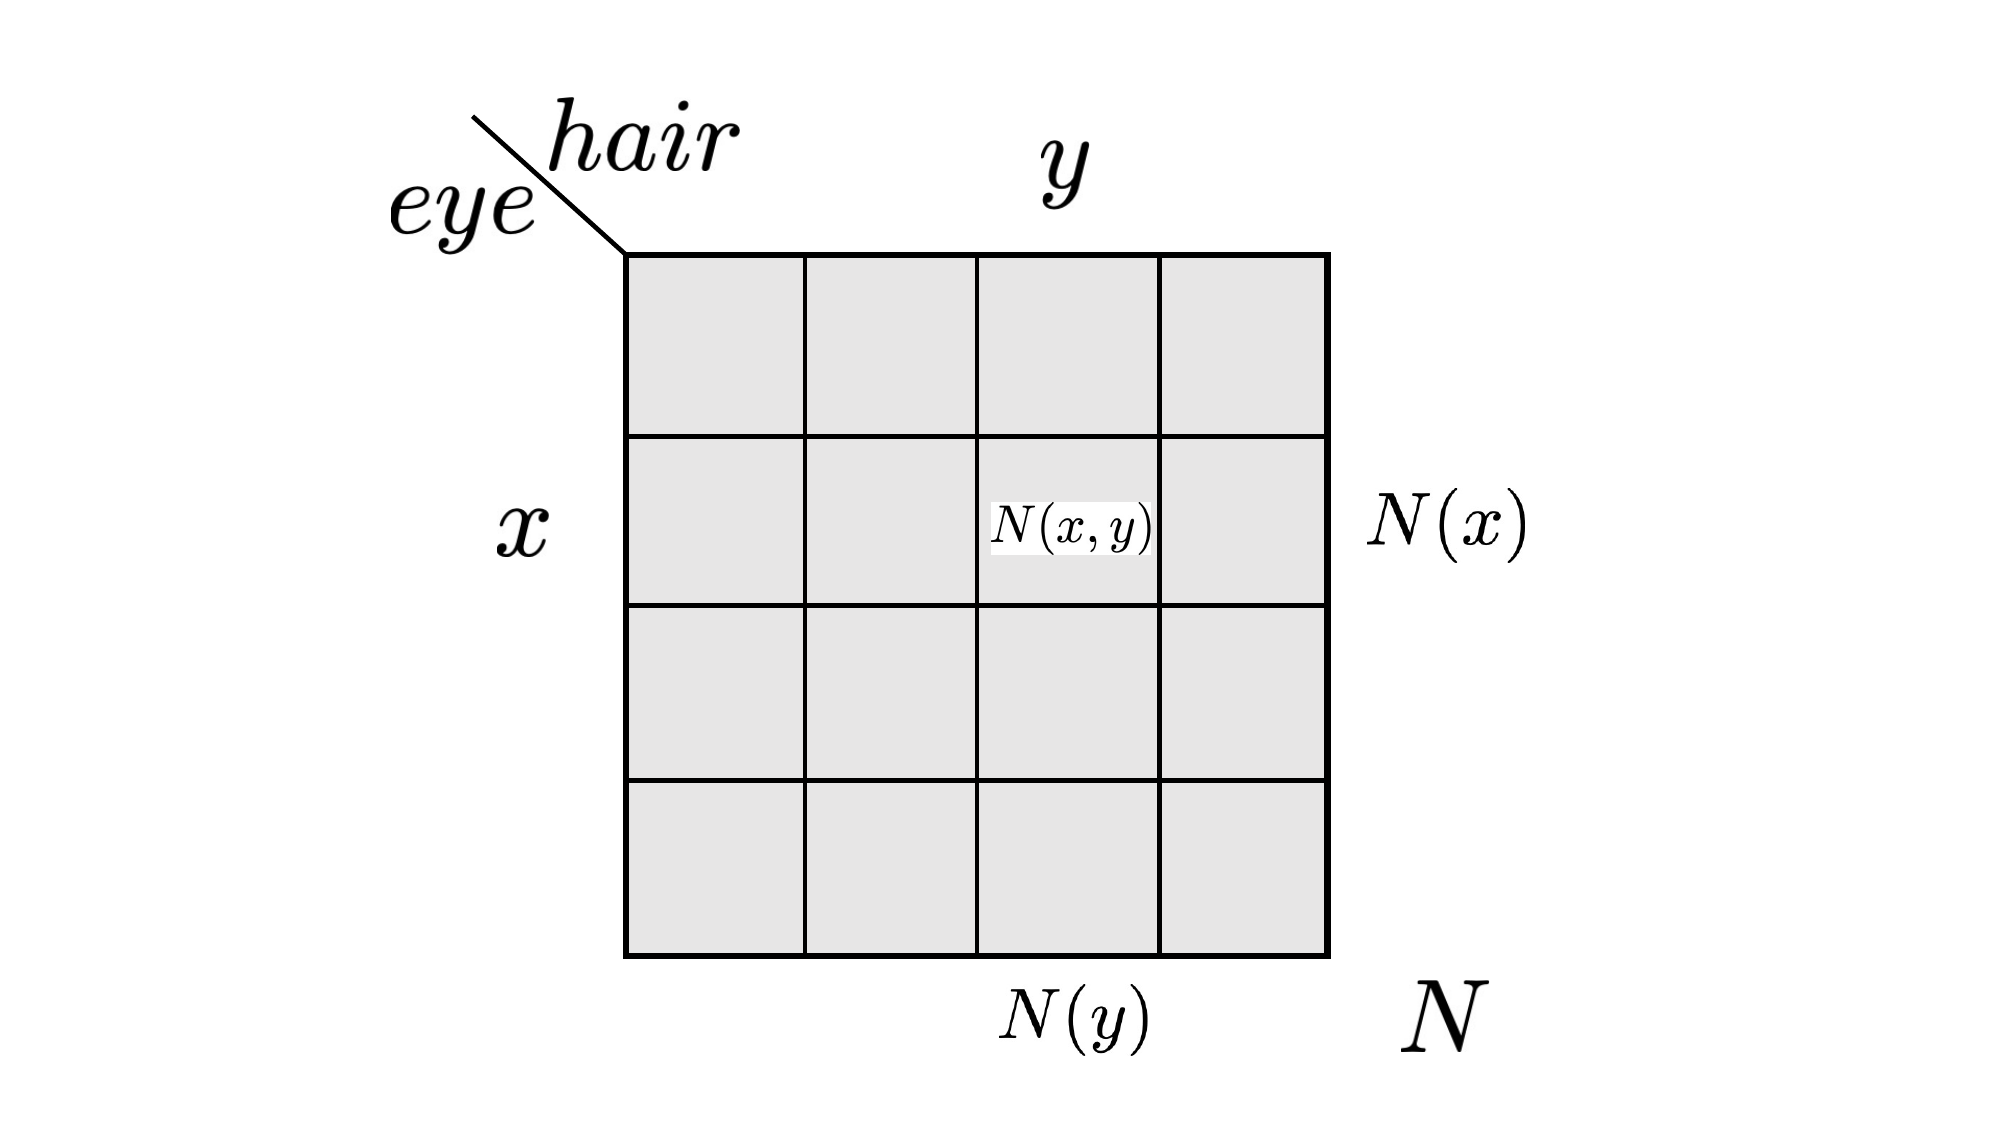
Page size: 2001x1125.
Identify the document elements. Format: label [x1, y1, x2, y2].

picture [1366, 488, 1525, 563]
text_box [979, 608, 1157, 778]
text_box [472, 116, 627, 255]
text_box [979, 254, 1159, 434]
text_box [807, 608, 975, 778]
text_box [1160, 254, 1329, 957]
picture [497, 508, 550, 557]
picture [549, 97, 740, 171]
text_box [625, 254, 804, 957]
text_box [806, 783, 976, 957]
picture [1401, 980, 1490, 1052]
text_box [807, 439, 975, 603]
text_box [977, 783, 1159, 957]
text_box [979, 439, 1157, 603]
picture [391, 186, 535, 255]
picture [999, 984, 1148, 1056]
picture [991, 502, 1151, 555]
picture [1041, 140, 1090, 210]
text_box [807, 254, 976, 434]
